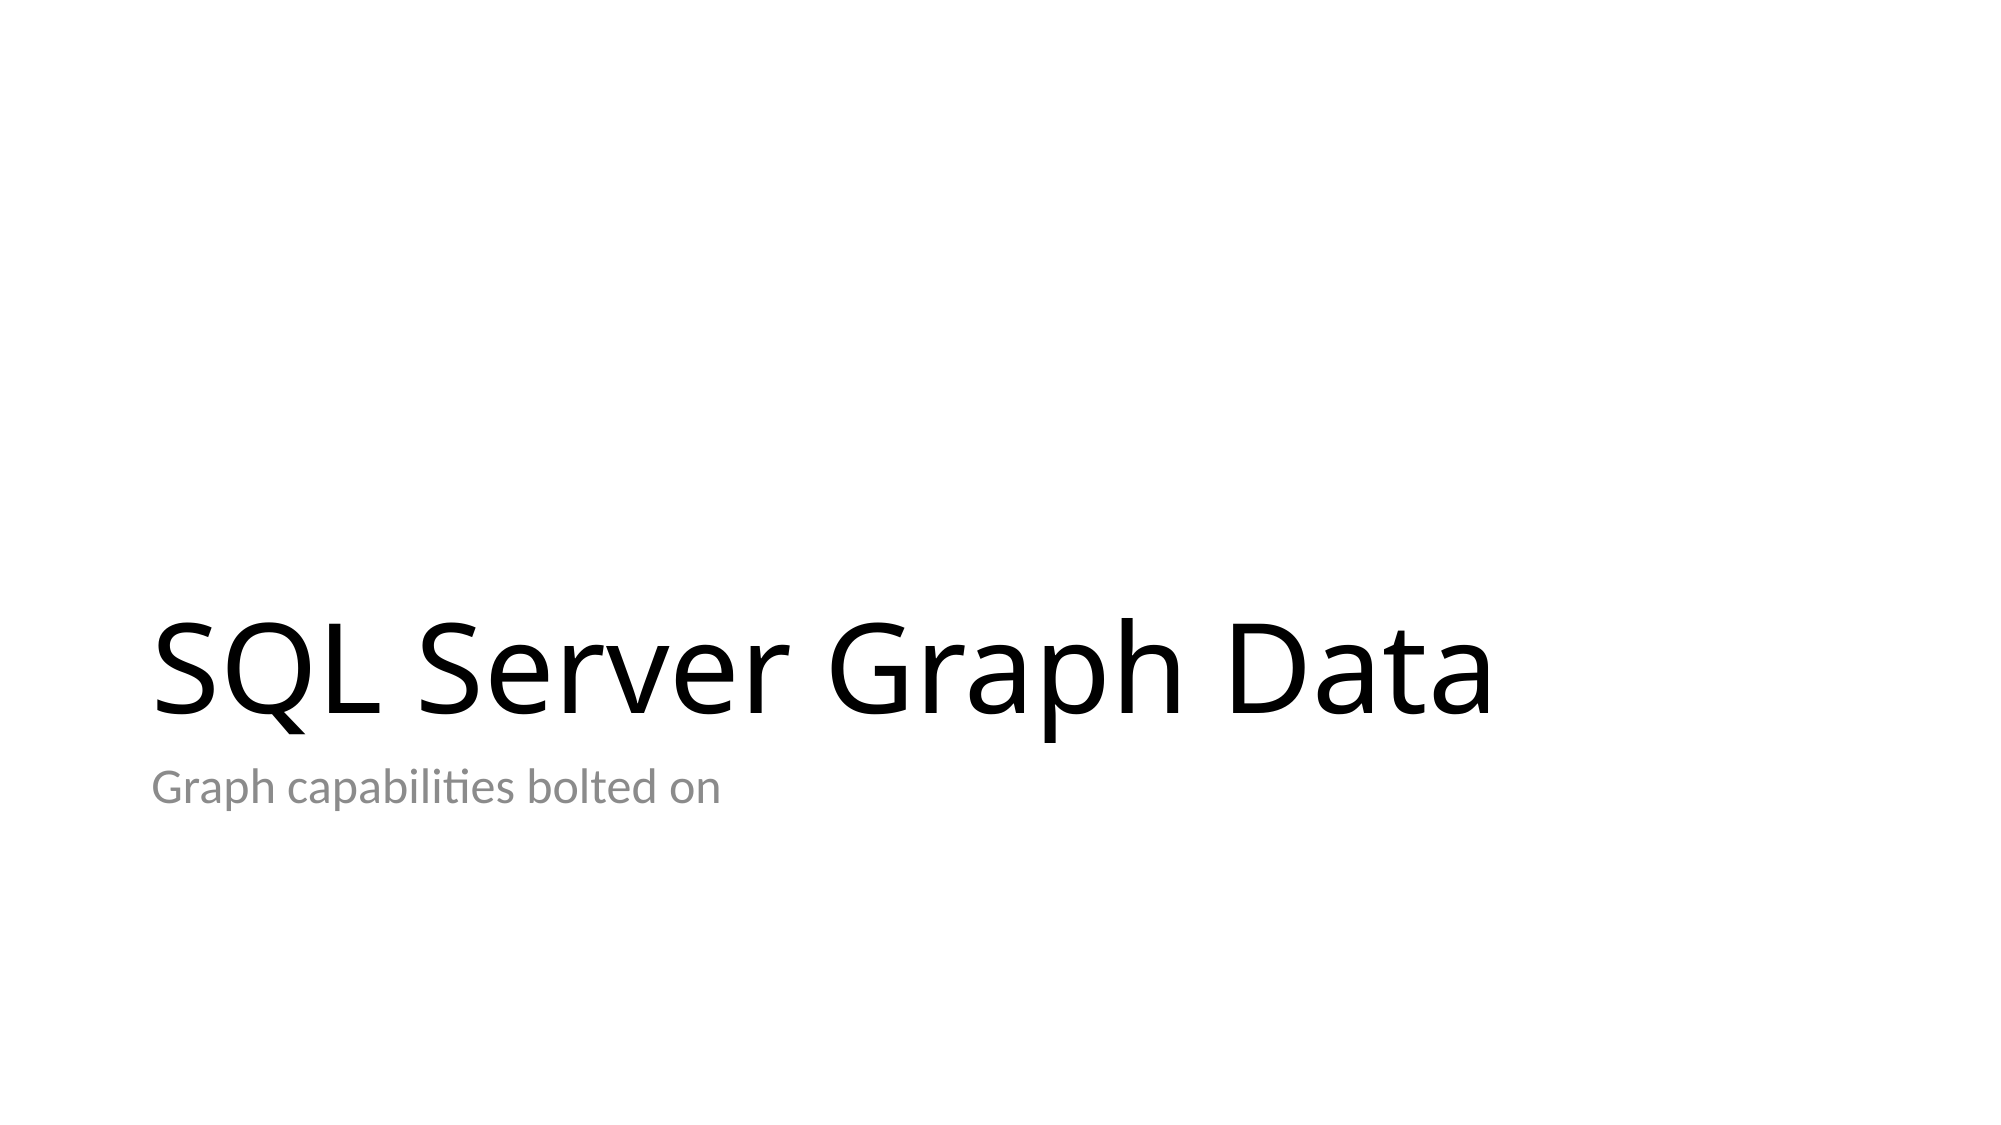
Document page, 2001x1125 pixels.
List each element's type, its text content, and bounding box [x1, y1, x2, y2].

title SQL Server Graph Data [136, 280, 1862, 749]
list Graph capabilities bolted on [136, 752, 1862, 999]
